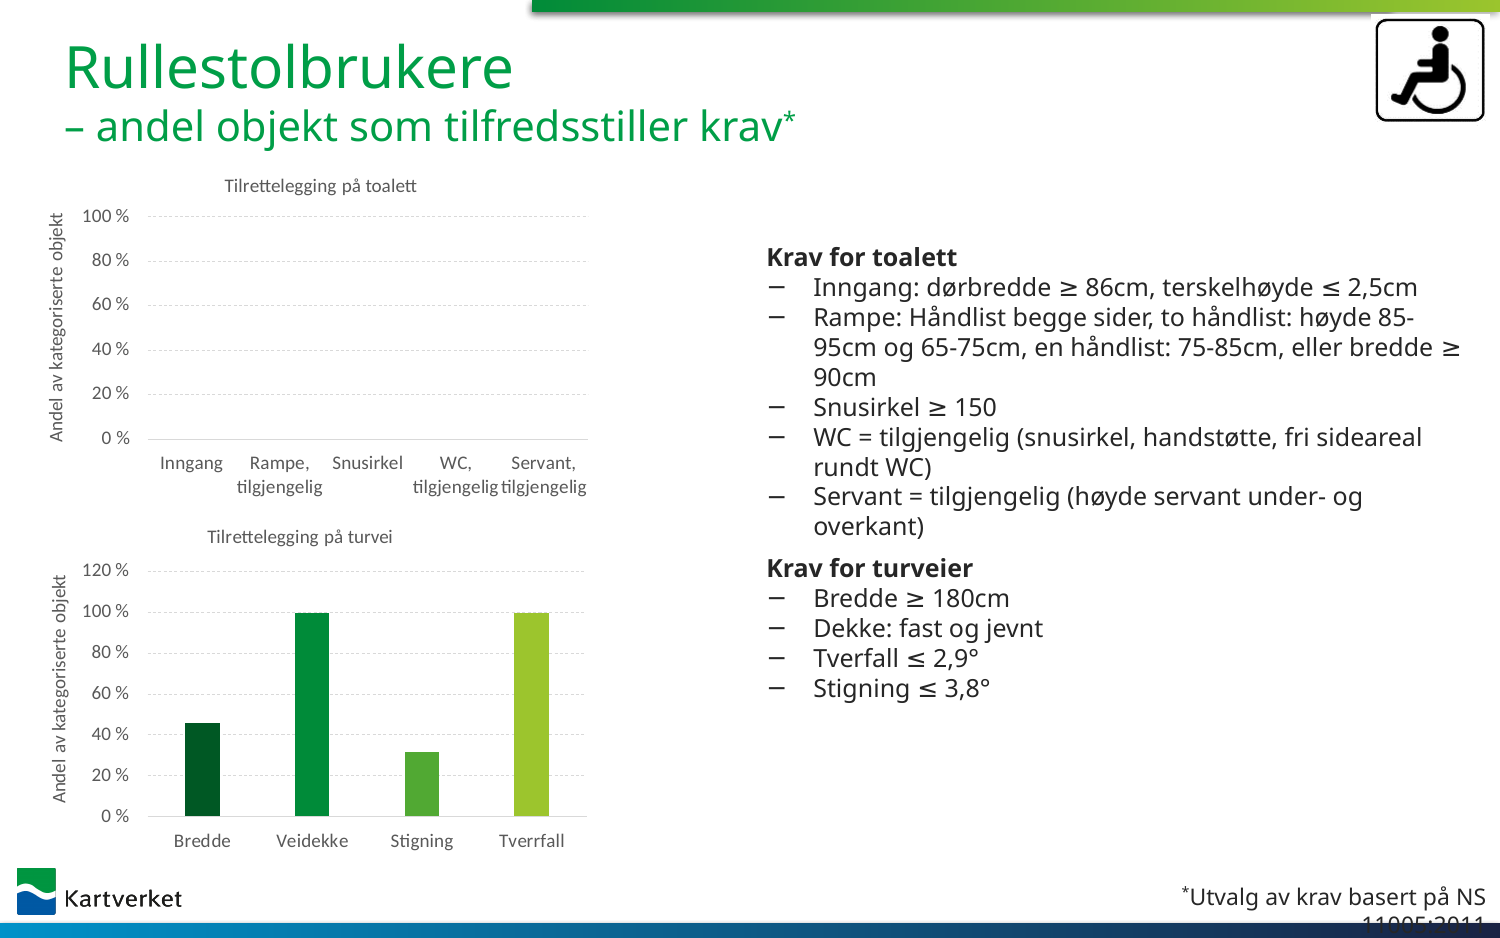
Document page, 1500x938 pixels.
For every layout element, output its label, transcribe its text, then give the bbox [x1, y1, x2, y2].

text_box *Utvalg av krav basert på NS 11005:2011 [1068, 873, 1500, 938]
text_box Rullestolbrukere – andel objekt som tilfredsstiller krav* [49, 14, 1431, 158]
picture [41, 166, 599, 505]
text_box Krav for toalett Inngang: dørbredde ≥ 86cm, terskelhøyde ≤ 2,5cm Rampe: Håndlist begge sider, to håndlist: høyde 85-95cm og 65-75cm, en håndlist: 75-85cm, eller bredde ≥ 90cm Snusirkel ≥ 150 WC = tilgjengelig (snusirkel, handstøtte, fri sideareal rundt WC) Servant = tilgjengelig (høyde servant under- og overkant) [751, 234, 1483, 545]
picture [41, 520, 598, 859]
text_box Krav for turveier Bredde ≥ 180cm Dekke: fast og jevnt Tverfall ≤ 2,9° Stigning ≤ 3,8° [751, 545, 1483, 710]
picture [1371, 13, 1491, 127]
